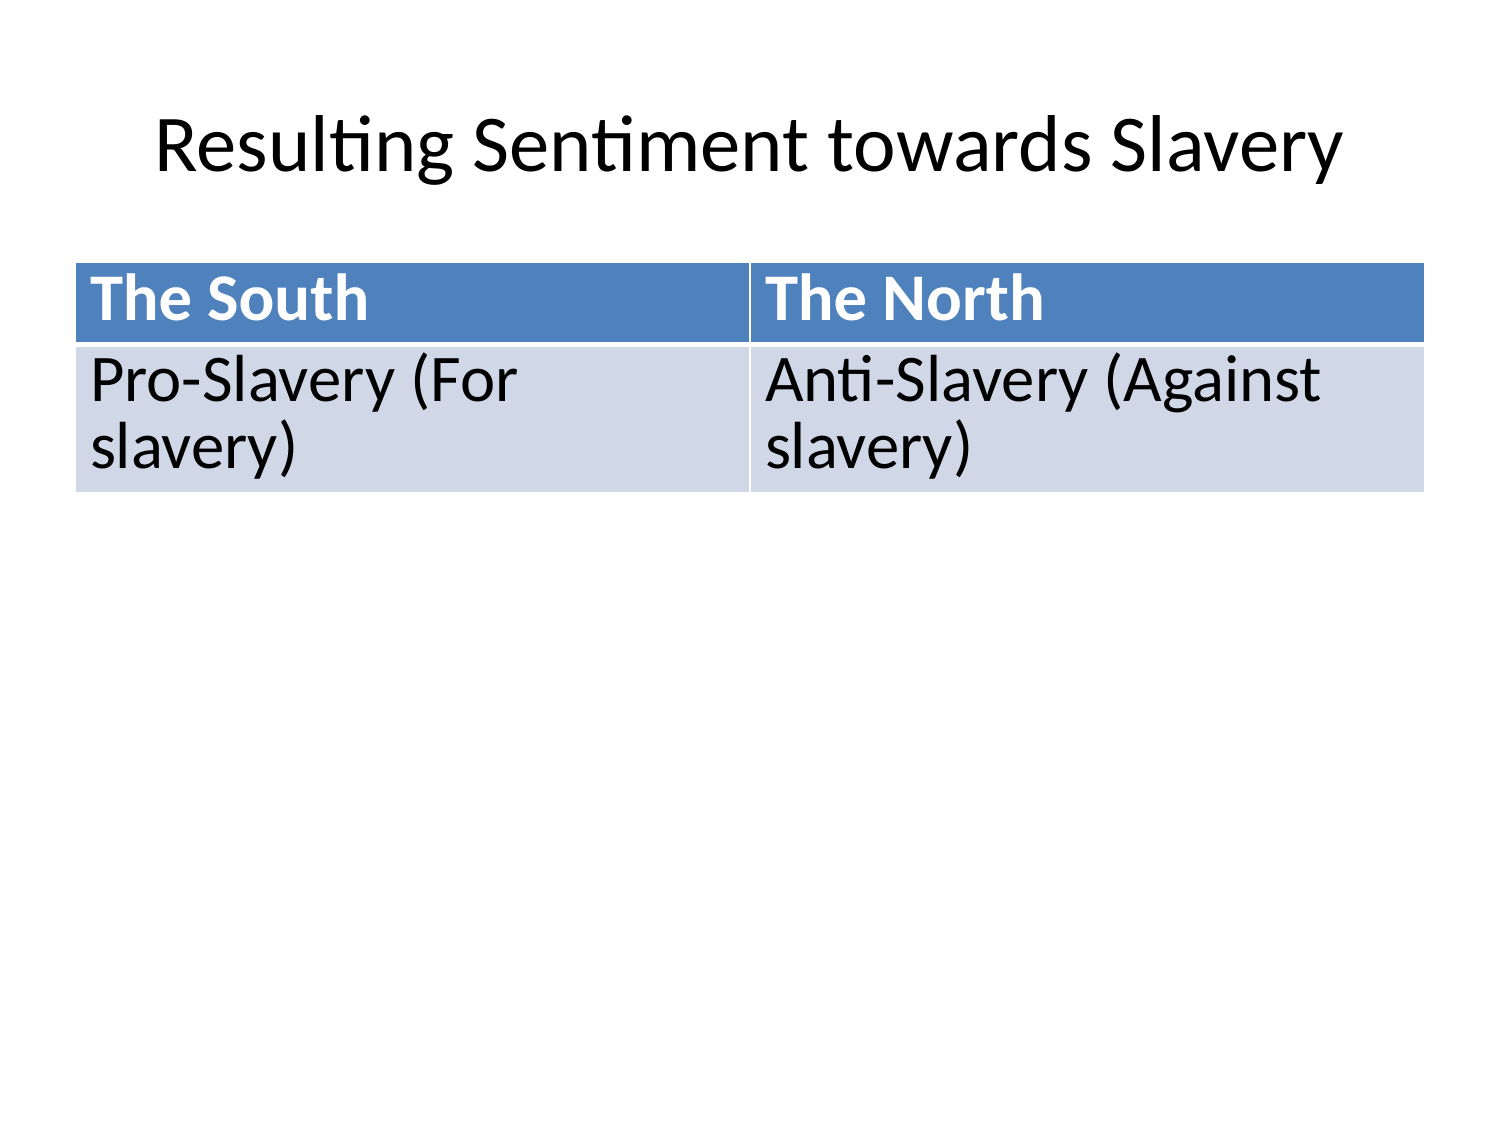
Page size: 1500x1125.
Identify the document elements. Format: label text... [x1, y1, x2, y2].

title Resulting Sentiment towards Slavery [75, 45, 1425, 233]
table_cell Pro-Slavery (For slavery) [76, 347, 749, 492]
table_cell Anti-Slavery (Against slavery) [751, 347, 1424, 492]
table_header The North [751, 263, 1424, 342]
table_header The South [76, 263, 749, 342]
